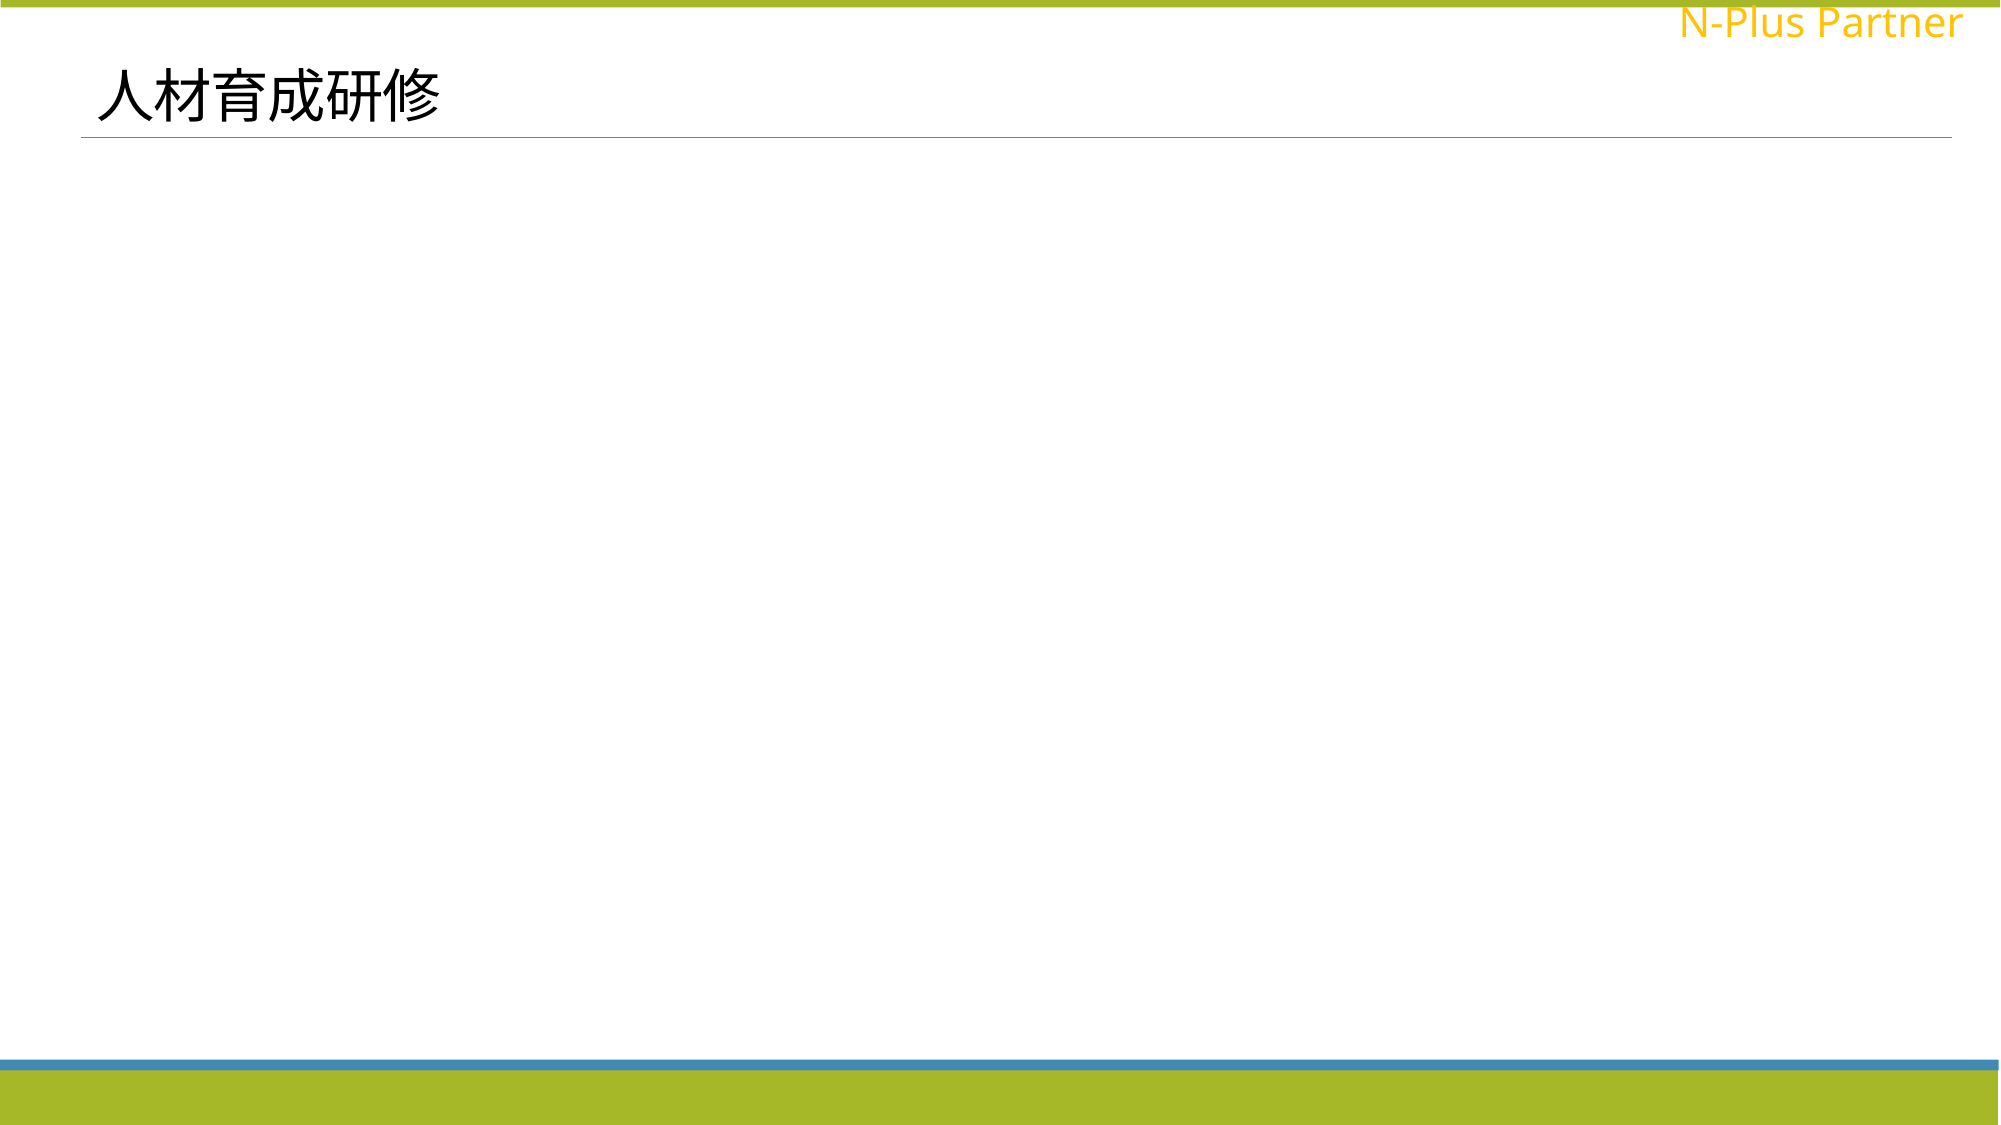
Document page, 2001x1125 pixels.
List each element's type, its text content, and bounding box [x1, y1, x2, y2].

title 人材育成研修 [81, 49, 1953, 138]
